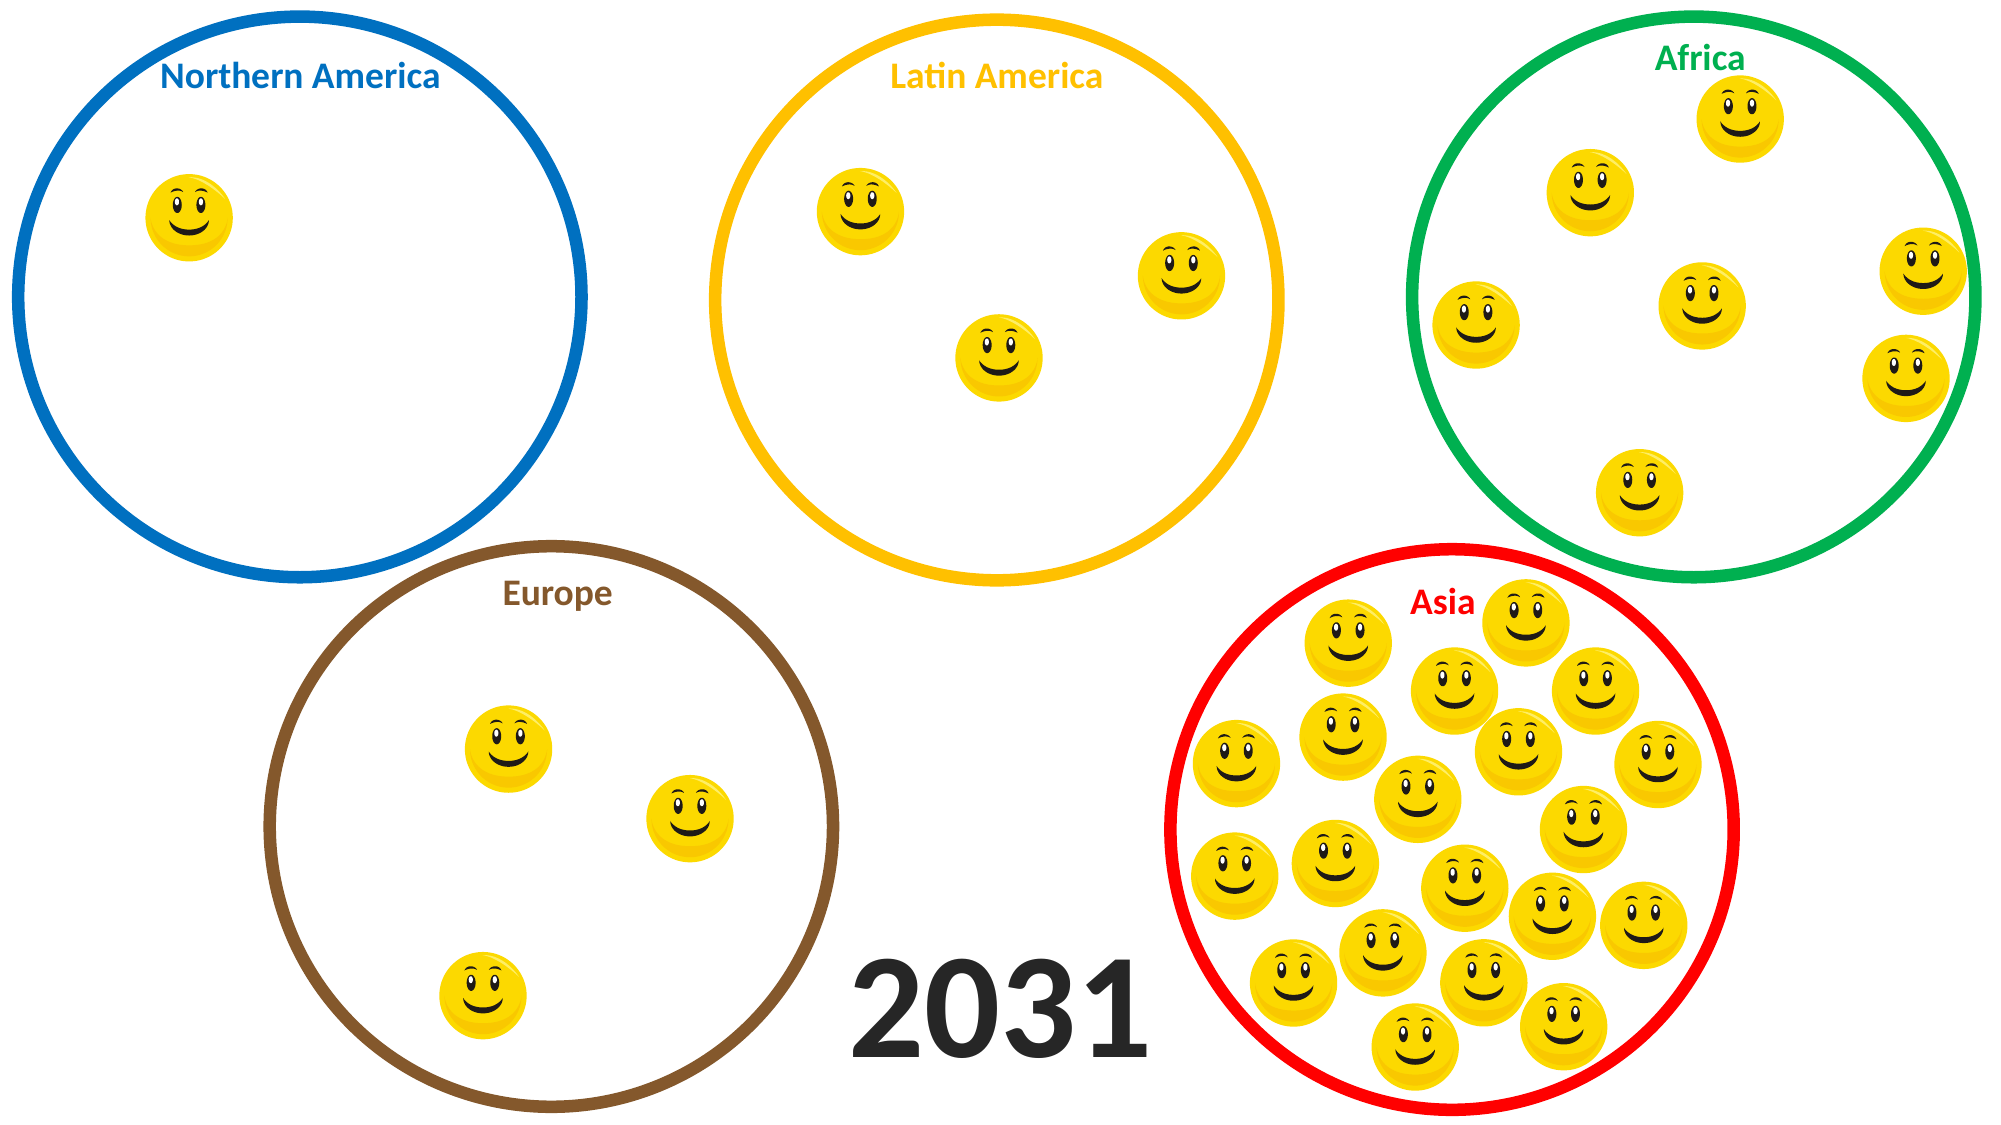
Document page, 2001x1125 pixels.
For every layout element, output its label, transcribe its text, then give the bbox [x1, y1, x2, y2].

text_box Latin America [875, 43, 1122, 104]
picture [1291, 693, 1462, 908]
picture [646, 774, 734, 863]
picture [1696, 75, 1784, 163]
text_box Africa [1640, 25, 1788, 86]
text_box 2031 [820, 900, 1181, 1095]
picture [1600, 881, 1688, 970]
picture [464, 705, 553, 793]
picture [1546, 148, 1634, 237]
picture [1339, 579, 1702, 1091]
text_box Europe [488, 560, 647, 621]
text_box [1169, 548, 1735, 1111]
text_box [178, 15, 422, 43]
picture [145, 174, 233, 262]
picture [816, 167, 905, 256]
picture [1137, 232, 1226, 320]
text_box Asia [1395, 569, 1493, 630]
text_box [714, 46, 1280, 582]
picture [1192, 719, 1281, 808]
picture [439, 951, 527, 1040]
picture [955, 314, 1043, 402]
text_box [881, 18, 1112, 43]
picture [1595, 448, 1684, 537]
picture [1304, 599, 1392, 687]
picture [1879, 227, 1967, 315]
text_box [268, 545, 835, 1108]
text_box Northern America [145, 43, 497, 104]
picture [1190, 832, 1279, 920]
text_box [17, 61, 583, 579]
picture [1432, 281, 1520, 369]
picture [1658, 262, 1746, 350]
text_box [1411, 15, 1977, 579]
picture [1862, 334, 1950, 423]
picture [1249, 939, 1338, 1027]
